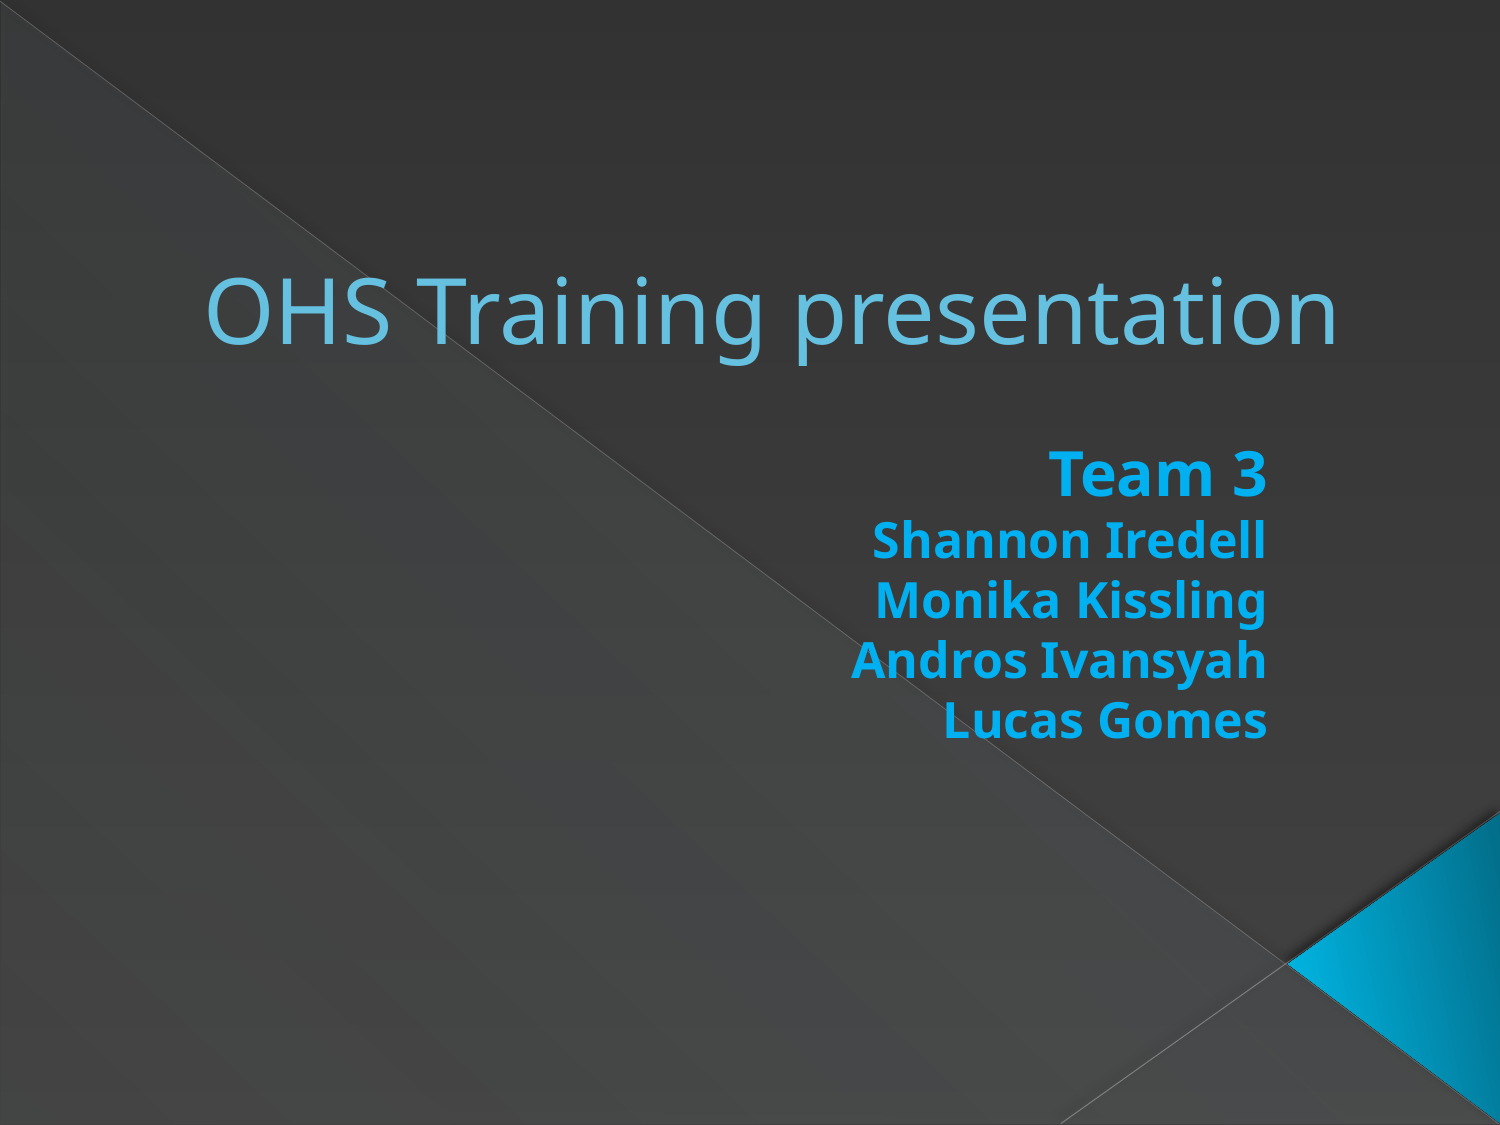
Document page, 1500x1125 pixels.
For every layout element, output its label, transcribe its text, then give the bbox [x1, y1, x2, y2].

subtitle Team 3 Shannon Iredell Monika Kissling Andros Ivansyah Lucas Gomes [210, 351, 1289, 938]
title OHS Training presentation [82, 128, 1357, 370]
